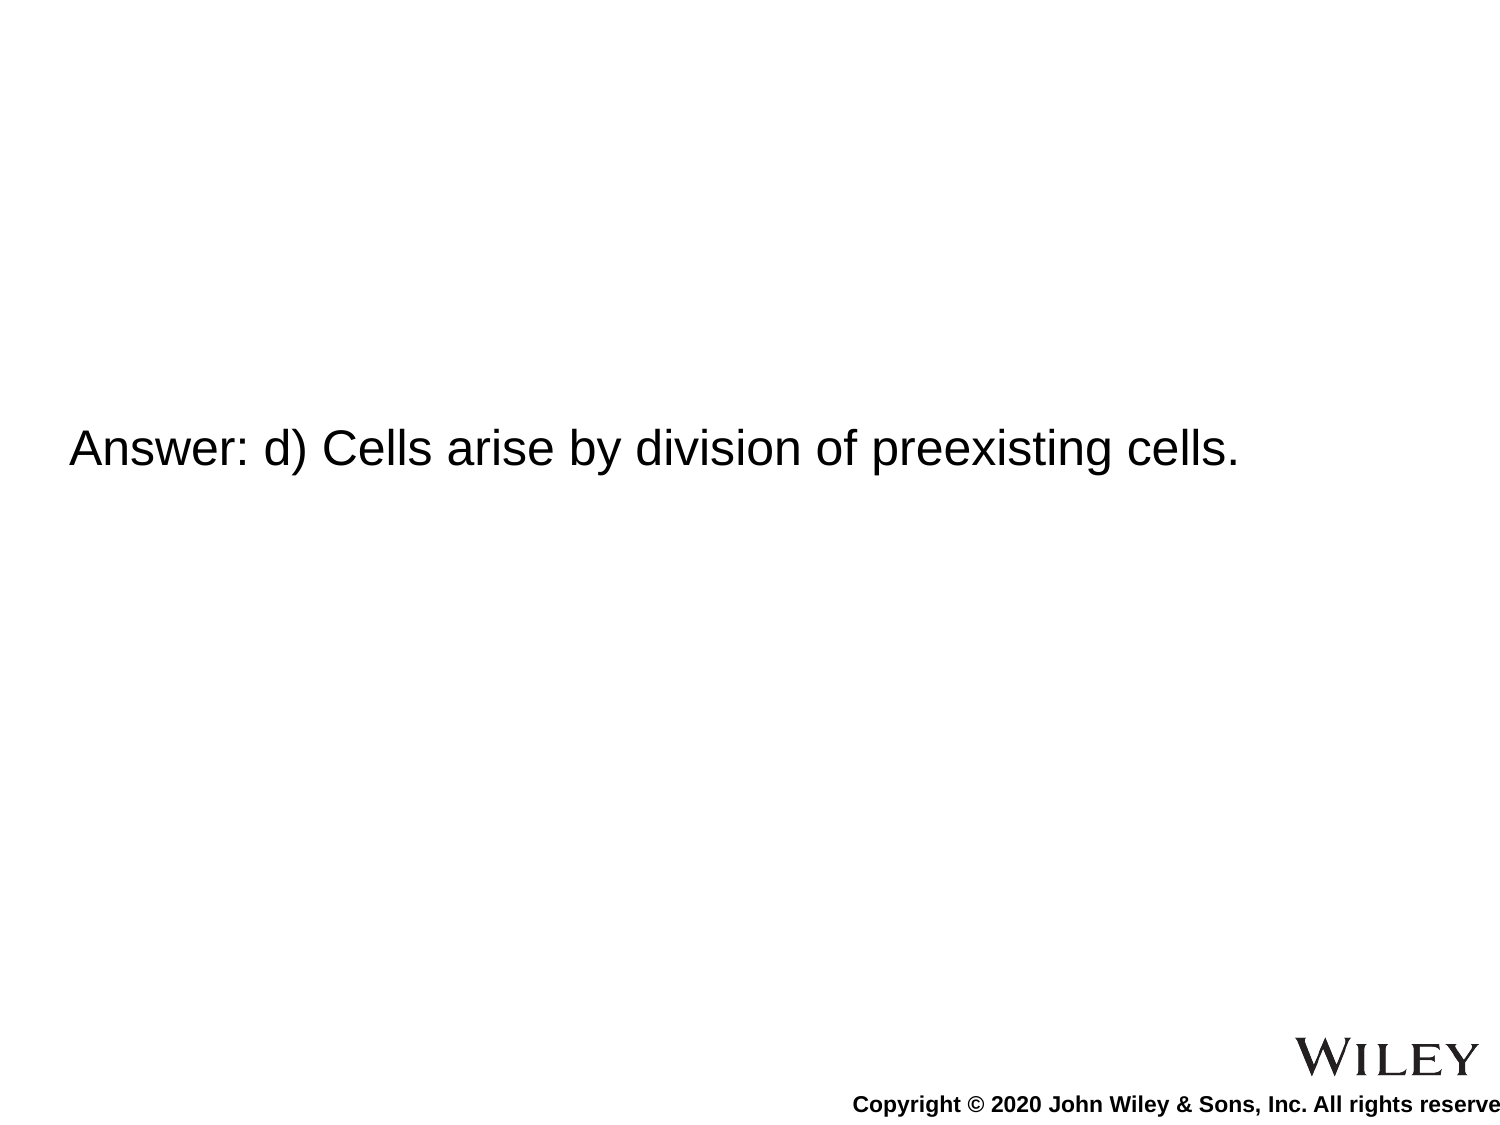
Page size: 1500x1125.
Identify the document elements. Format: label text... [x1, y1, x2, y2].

footer Copyright © 2020 John Wiley & Sons, Inc. All rights reserved. [787, 1065, 1500, 1125]
text_box Answer: d) Cells arise by division of preexisting cells. [54, 408, 1466, 603]
picture [1292, 1035, 1480, 1065]
